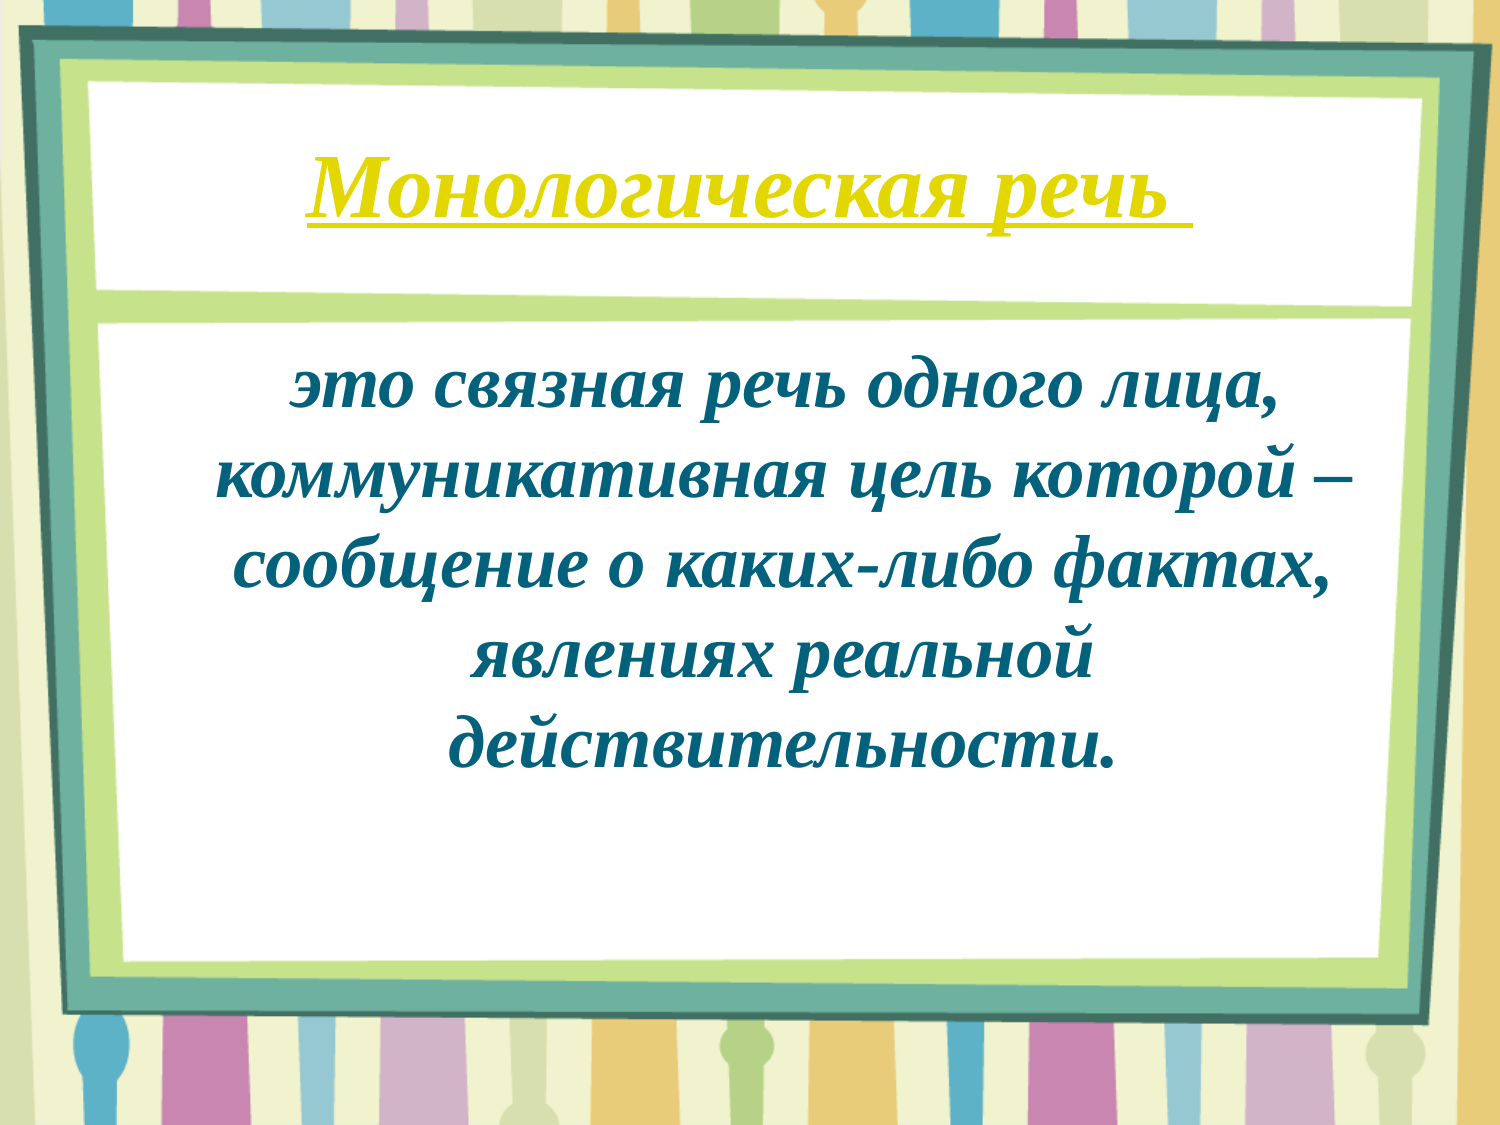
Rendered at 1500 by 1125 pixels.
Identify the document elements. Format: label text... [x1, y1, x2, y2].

list это связная речь одного лица, коммуникативная цель которой – сообщение о каких-либо фактах, явлениях реальной действительности. [112, 324, 1401, 1006]
picture [0, 0, 1500, 1125]
title Монологическая речь [74, 87, 1426, 276]
